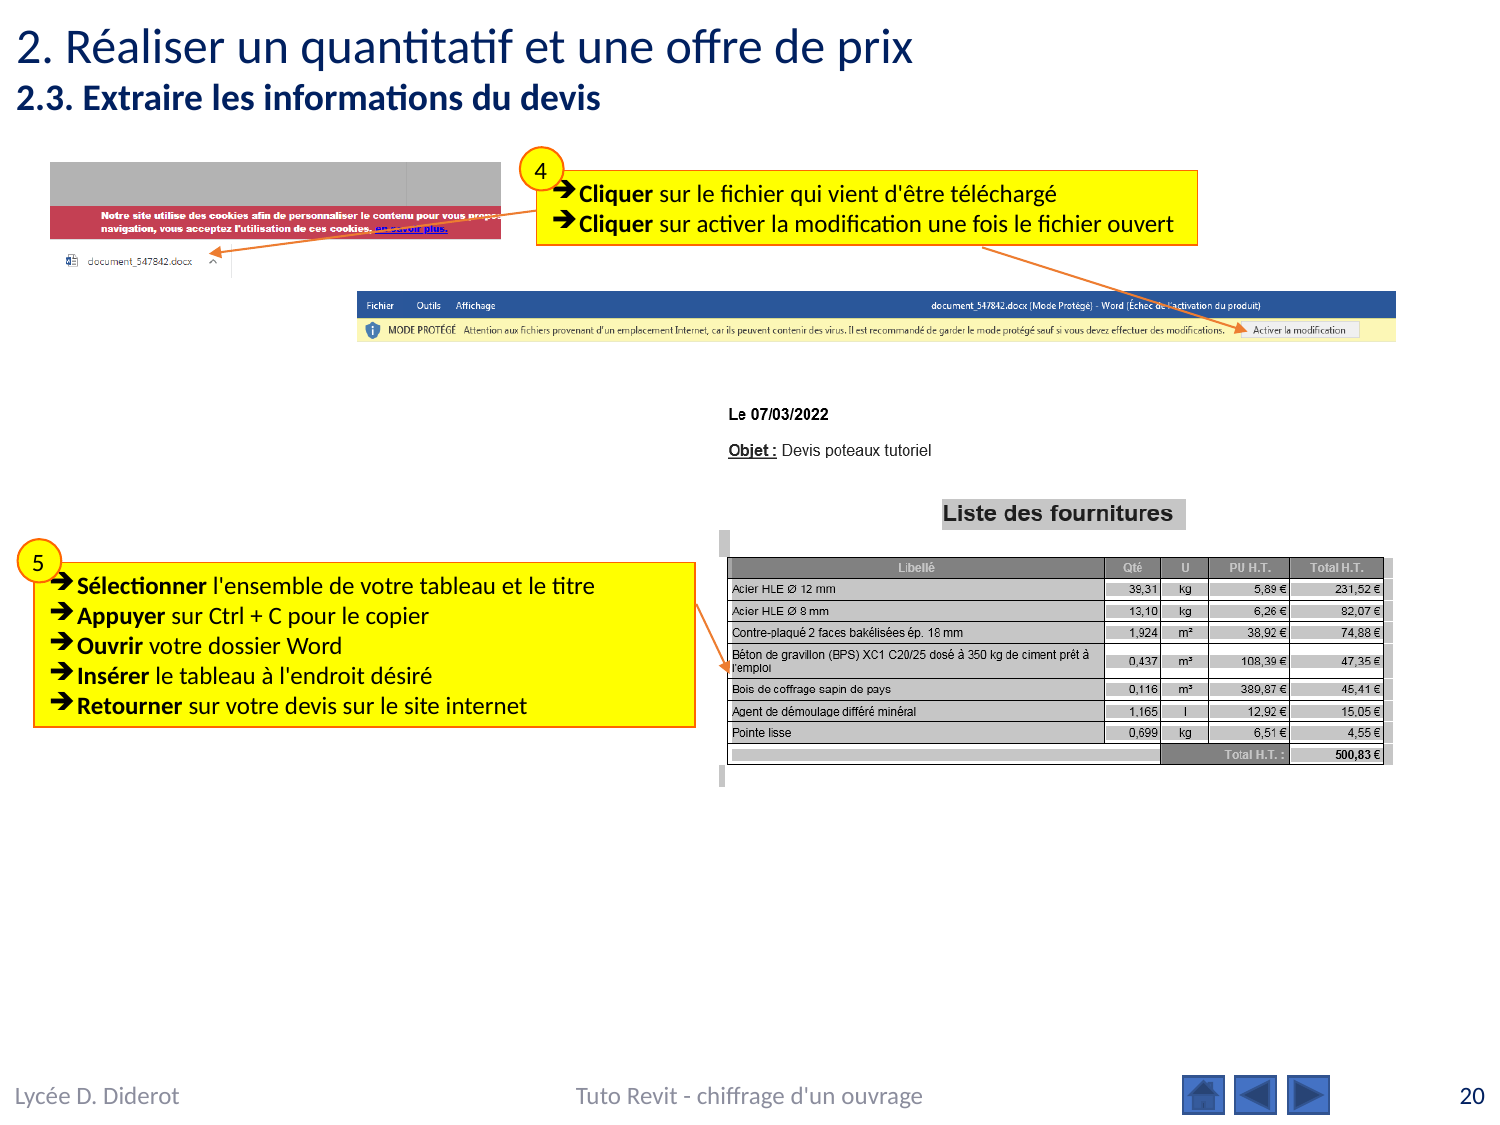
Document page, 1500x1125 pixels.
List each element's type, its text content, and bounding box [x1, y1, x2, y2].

footer Tuto Revit - chiffrage d'un ouvrage [496, 1065, 1004, 1125]
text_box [519, 147, 574, 193]
text_box Sélectionner l'ensemble de votre tableau et le titre Appuyer sur Ctrl + C pour le copier Ouvrir votre dossier Word Insérer le tableau à l'endroit désiré Retourner sur votre devis sur le site internet [33, 562, 695, 728]
text_box 2. Réaliser un quantitatif et une offre de prix 2.3. Extraire les informations du devis [1, 5, 1484, 126]
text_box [208, 210, 537, 254]
picture [357, 291, 1396, 368]
picture [706, 380, 1408, 794]
picture [50, 162, 501, 280]
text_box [696, 603, 730, 675]
text_box Cliquer sur le fichier qui vient d'être téléchargé Cliquer sur activer la modification une fois le fichier ouvert [536, 170, 1198, 246]
slide_number Lycée D. Diderot [0, 1065, 338, 1125]
slide_number 20 [1162, 1065, 1500, 1125]
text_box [982, 247, 1248, 332]
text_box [16, 539, 72, 585]
